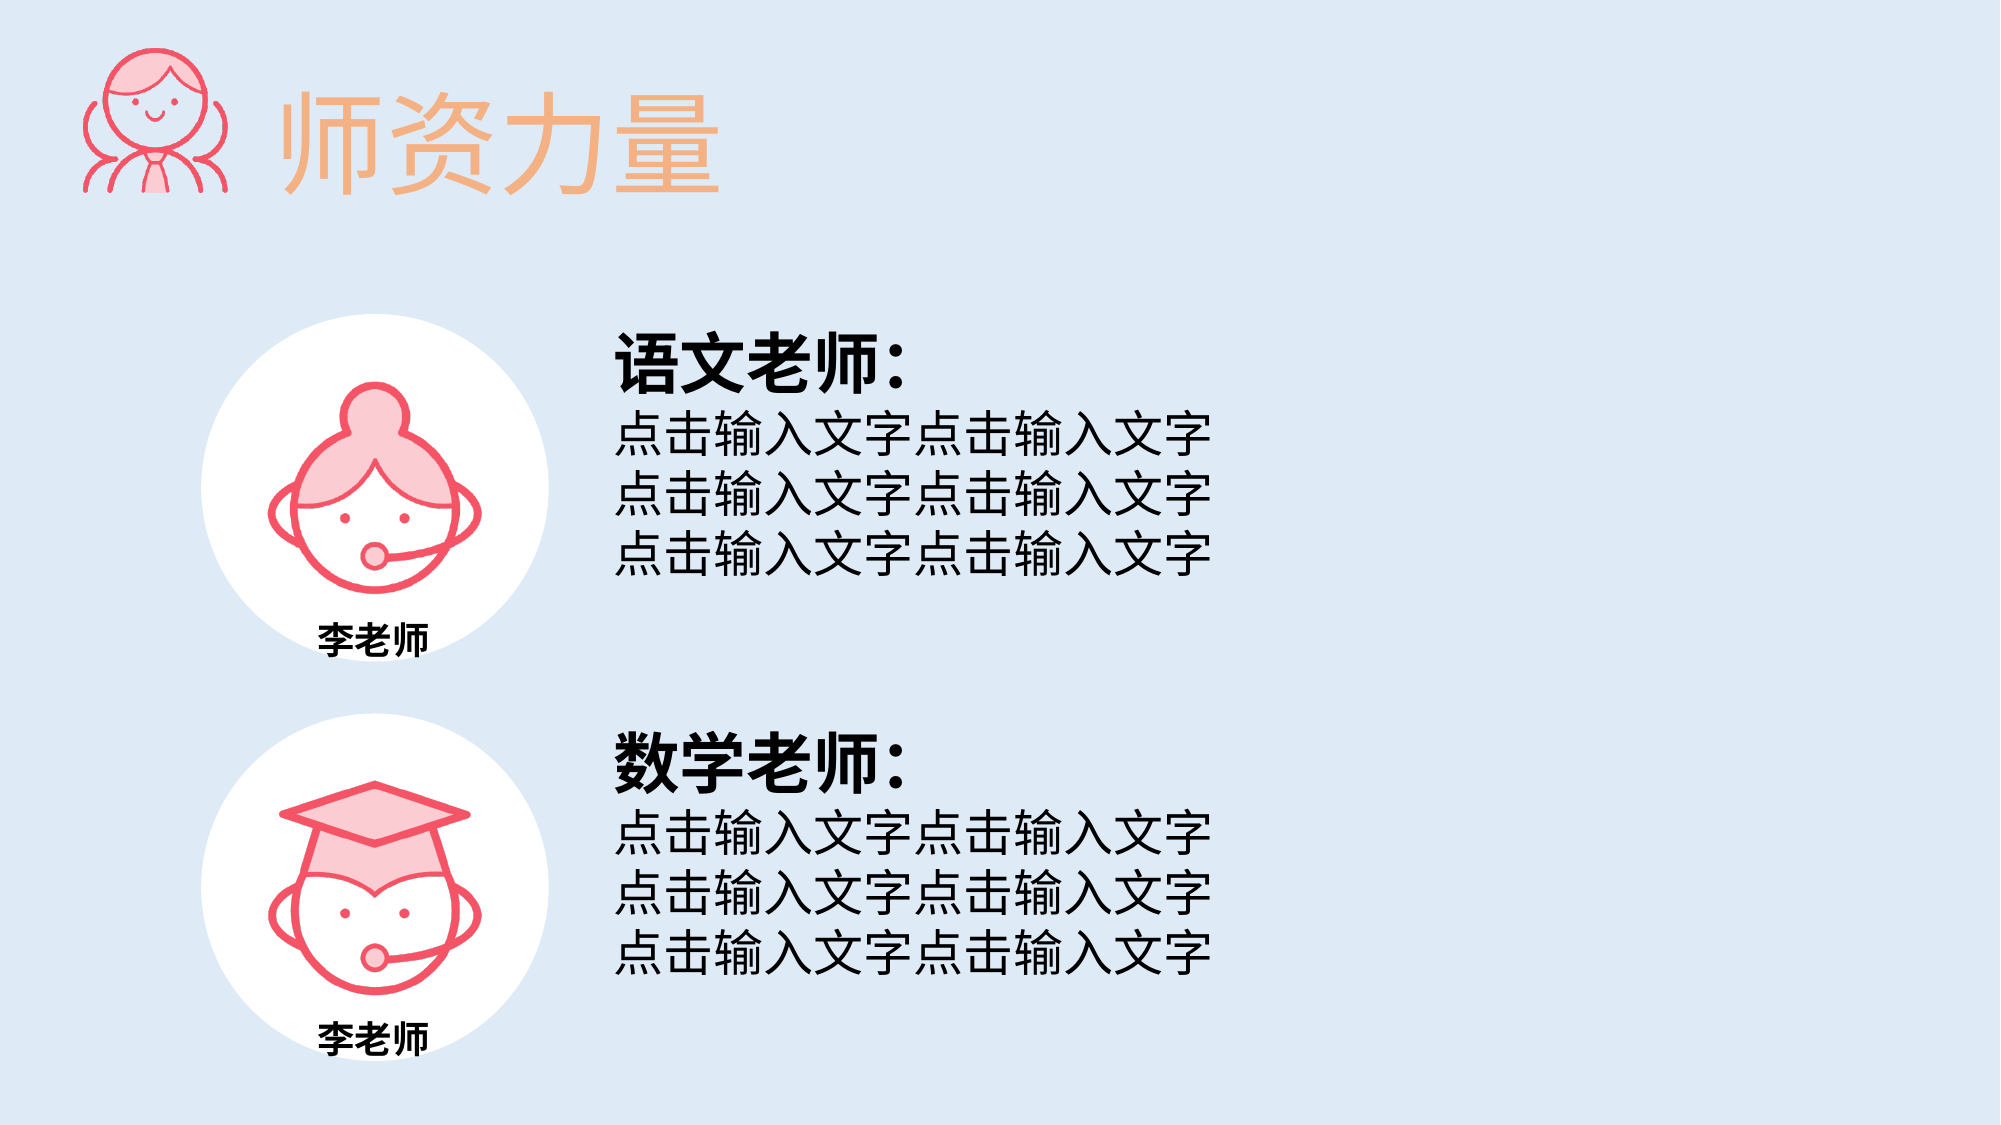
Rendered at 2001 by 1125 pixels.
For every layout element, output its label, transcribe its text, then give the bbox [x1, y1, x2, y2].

picture [252, 365, 497, 610]
text_box 李老师 [302, 1010, 445, 1069]
text_box [201, 713, 549, 1047]
text_box [201, 313, 549, 647]
picture [252, 765, 497, 1010]
text_box 语文老师： 点击输入文字点击输入文字 点击输入文字点击输入文字 点击输入文字点击输入文字 [598, 314, 1681, 590]
text_box 李老师 [302, 610, 445, 670]
text_box 师资力量 [259, 66, 925, 217]
text_box 数学老师： 点击输入文字点击输入文字 点击输入文字点击输入文字 点击输入文字点击输入文字 [598, 714, 1681, 990]
picture [72, 37, 238, 203]
